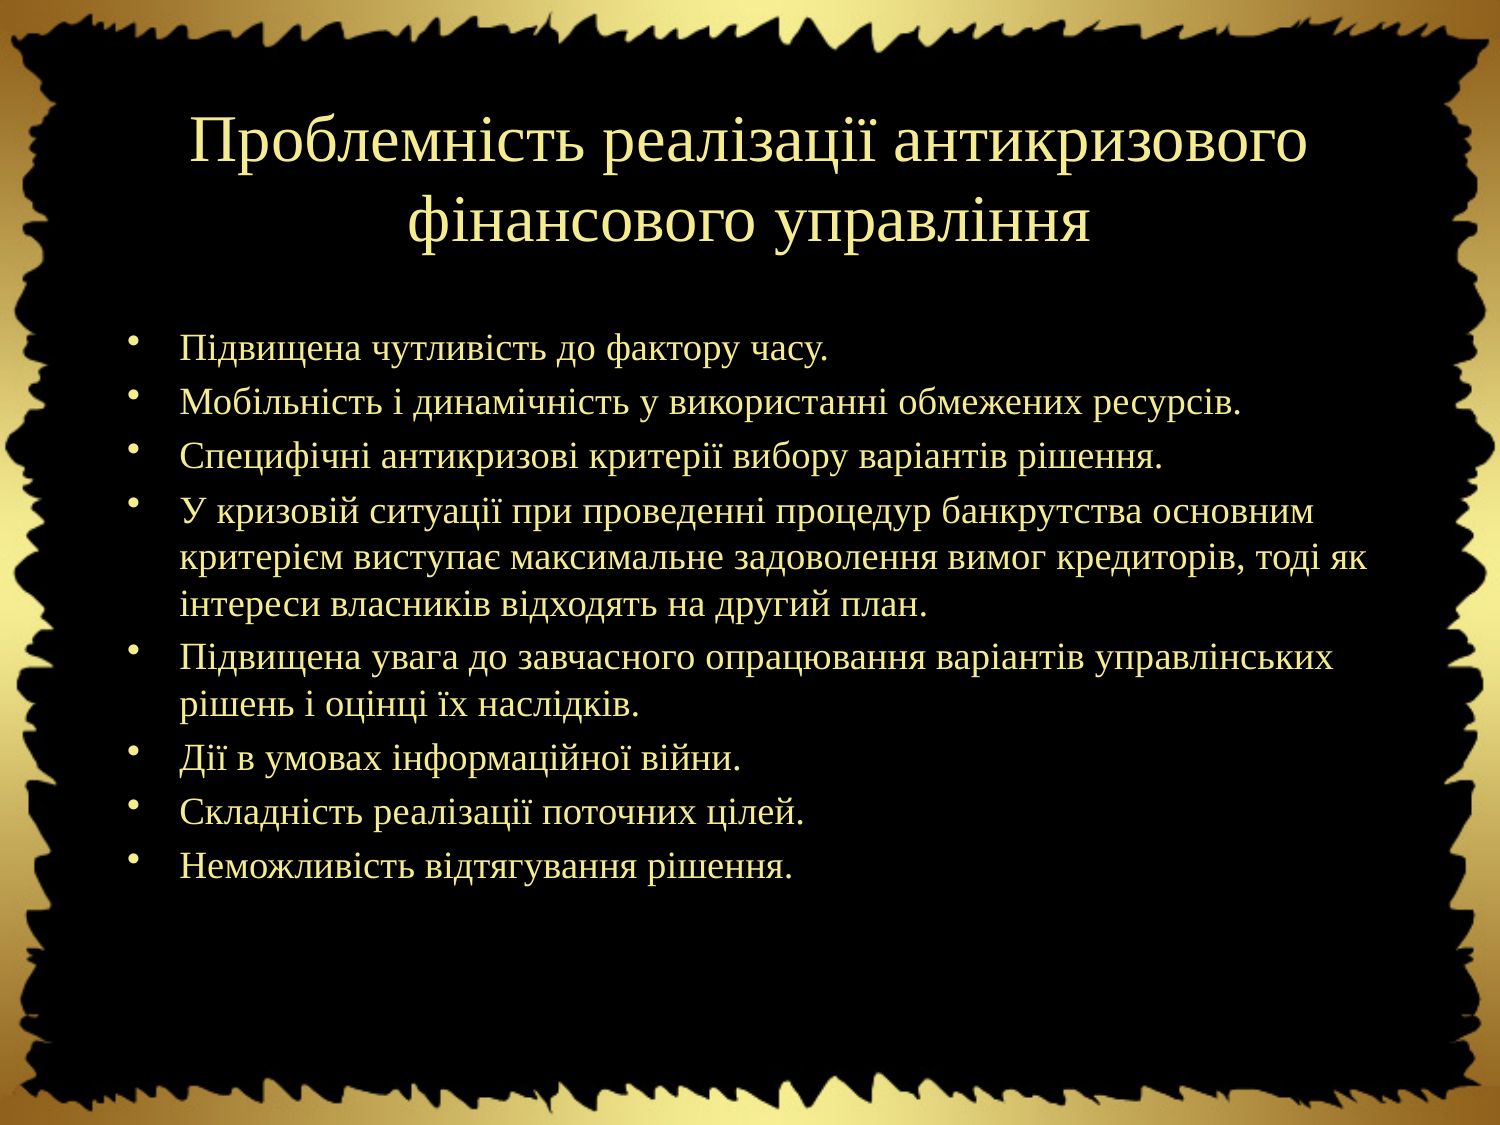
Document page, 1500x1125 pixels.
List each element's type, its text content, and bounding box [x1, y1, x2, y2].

picture [0, 0, 1500, 1125]
list Підвищена чутливість до фактору часу. Мобільність і динамічність у використанні обмежених ресурсів. Специфічні антикризові критерії вибору варіантів рішення. У кризовій ситуації при проведенні процедур банкрутства основним критерієм виступає максимальне задоволення вимог кредиторів, тоді як інтереси власників відходять на другий план. Підвищена увага до завчасного опрацювання варіантів управлінських рішень і оцінці їх наслідків. Дії в умовах інформаційної війни. Складність реалізації поточних цілей. Неможливість відтягування рішення. [112, 314, 1388, 902]
title Проблемність реалізації антикризового фінансового управління [112, 87, 1388, 263]
